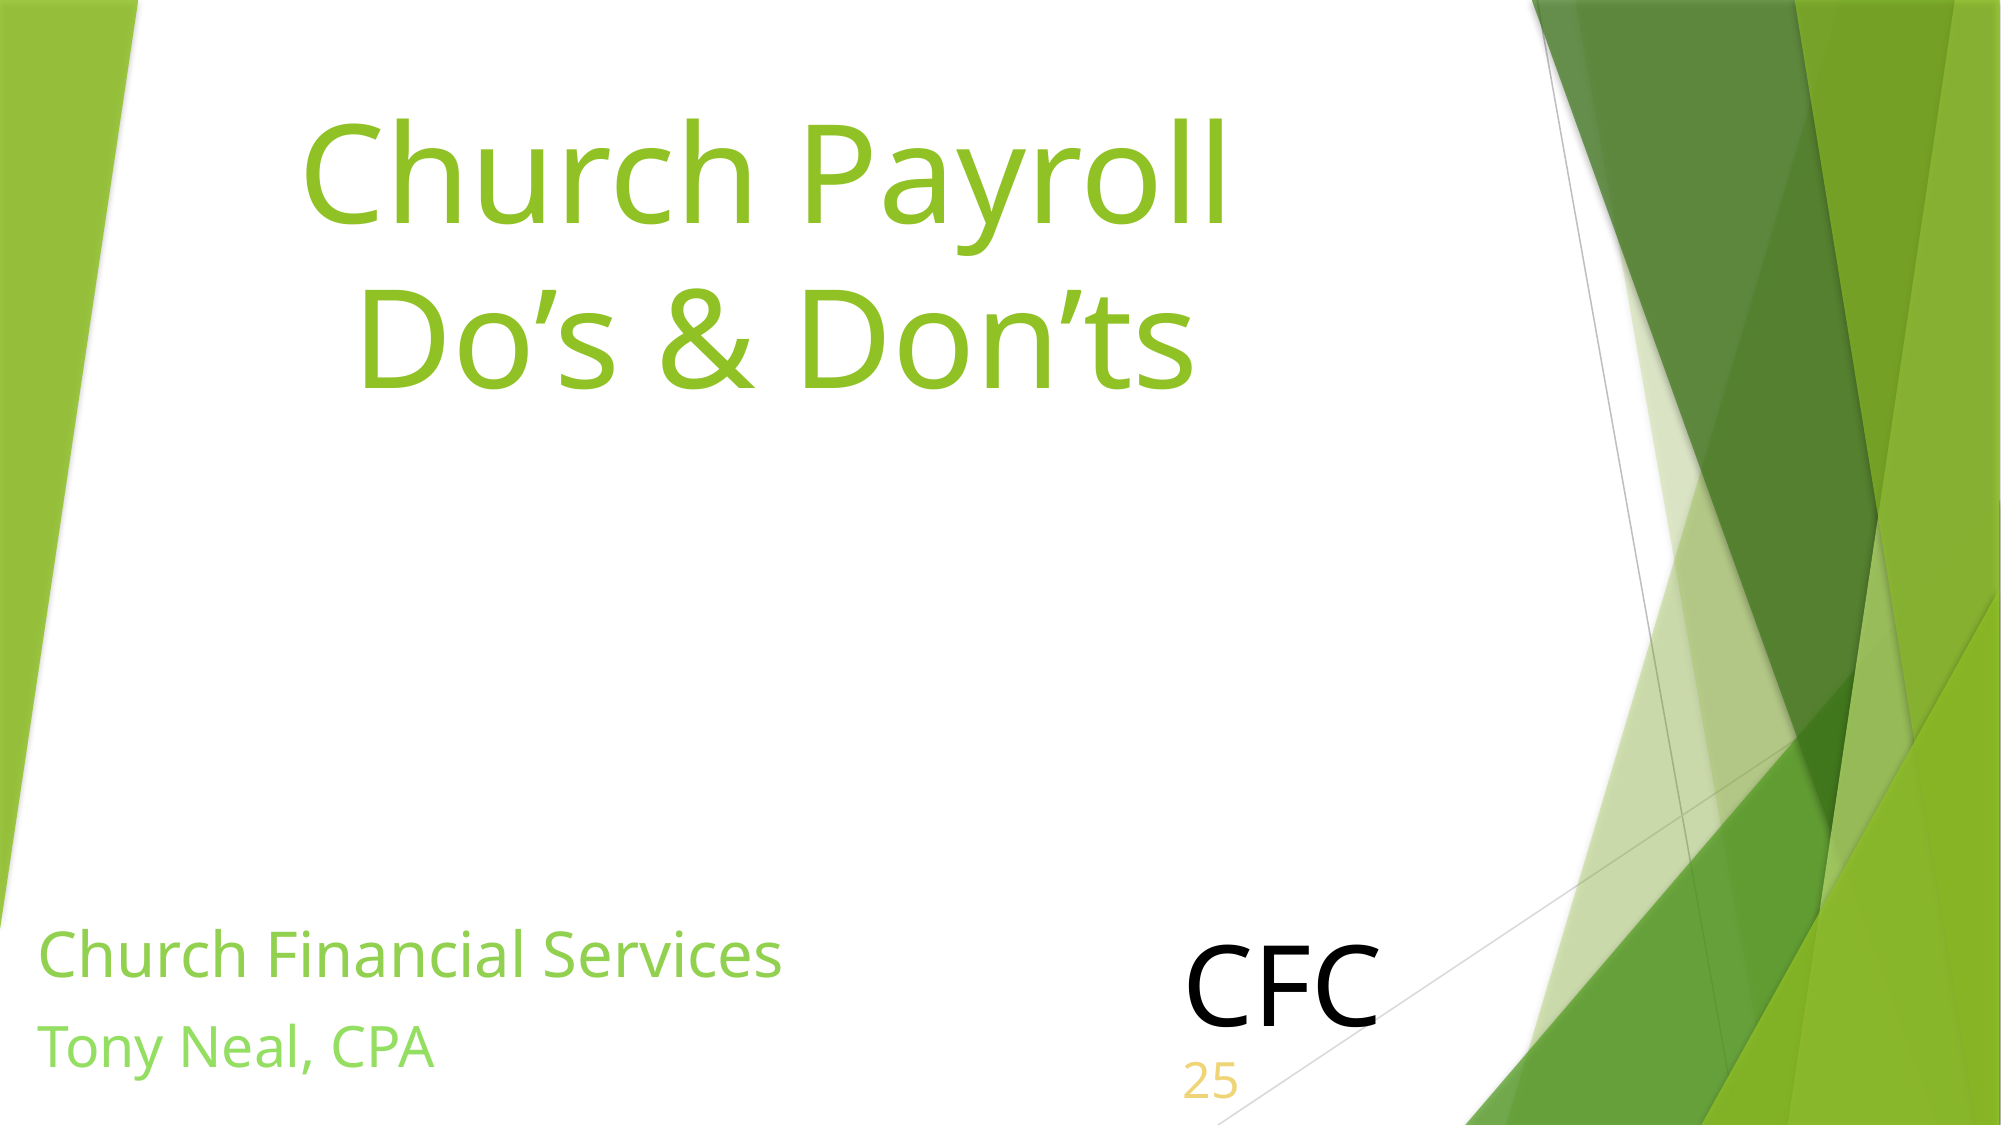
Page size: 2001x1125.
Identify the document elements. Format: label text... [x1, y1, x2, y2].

text_box CFC 25 [1167, 906, 1420, 1117]
title Church Payroll Do’s & Don’ts [174, 142, 1250, 424]
subtitle Church Financial Services Tony Neal, CPA [22, 906, 1167, 1087]
